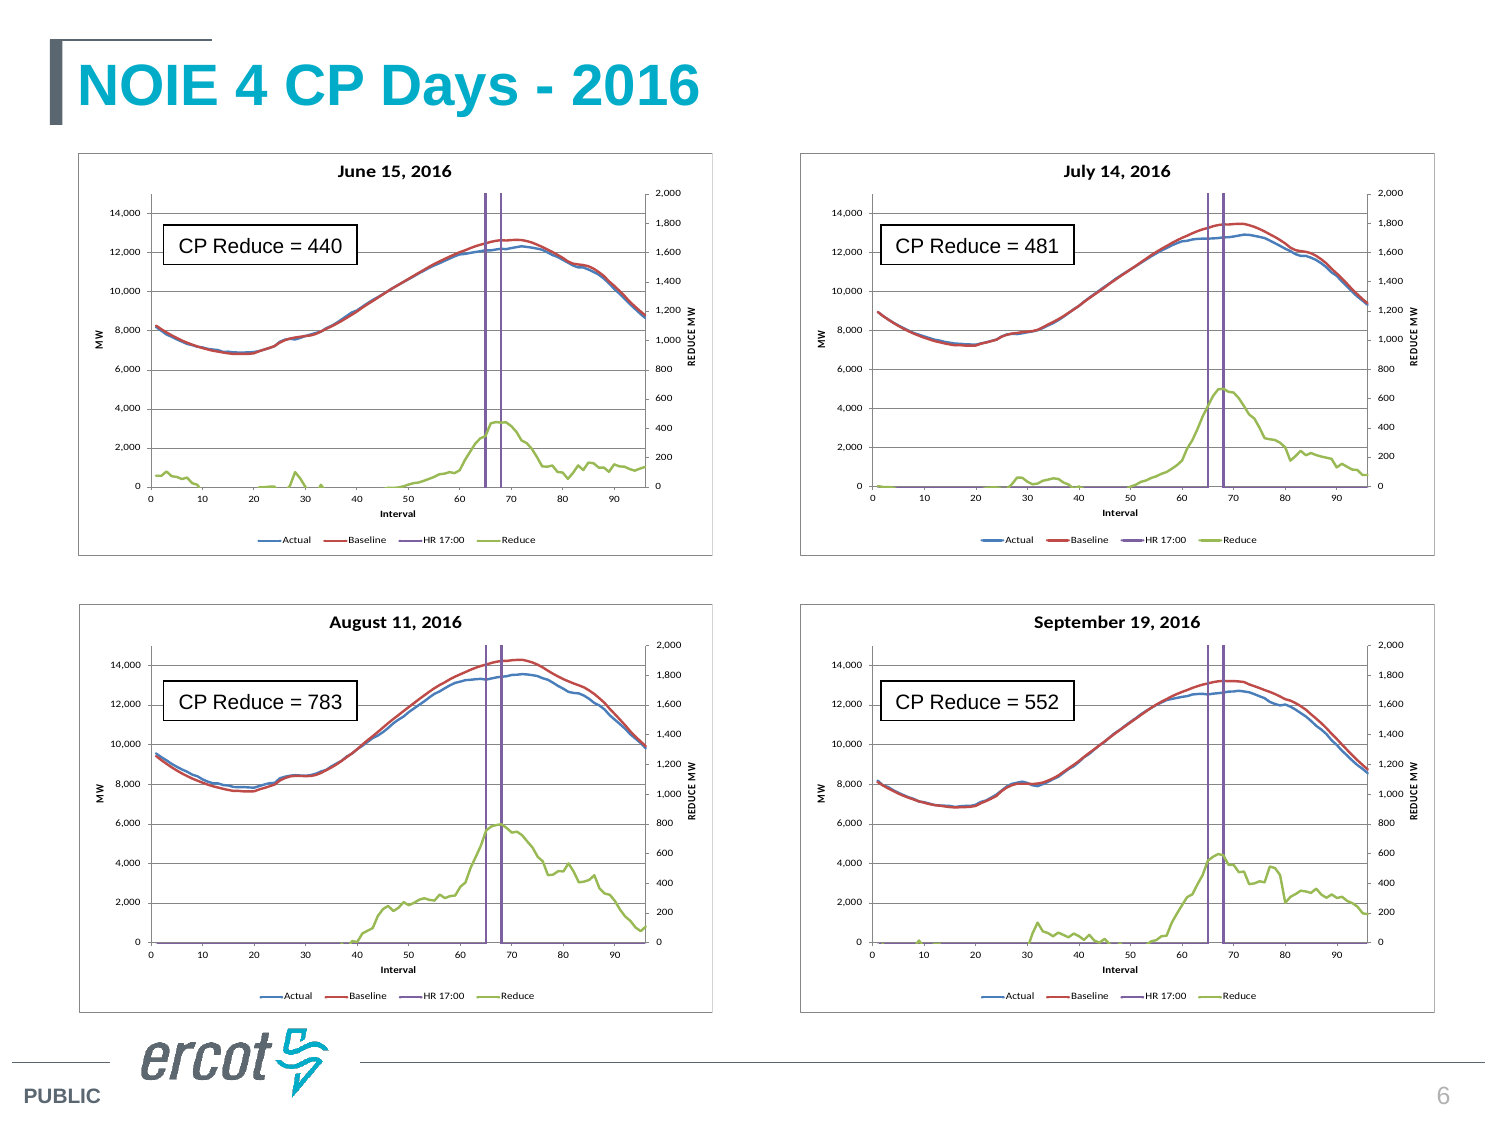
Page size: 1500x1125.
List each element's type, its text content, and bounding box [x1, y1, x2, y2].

slide_number 6 [1400, 1076, 1488, 1113]
picture [799, 152, 1435, 556]
picture [77, 152, 713, 557]
picture [799, 603, 1435, 1013]
title NOIE 4 CP Days - 2016 [62, 39, 1450, 125]
picture [78, 603, 713, 1013]
picture [137, 1024, 332, 1100]
